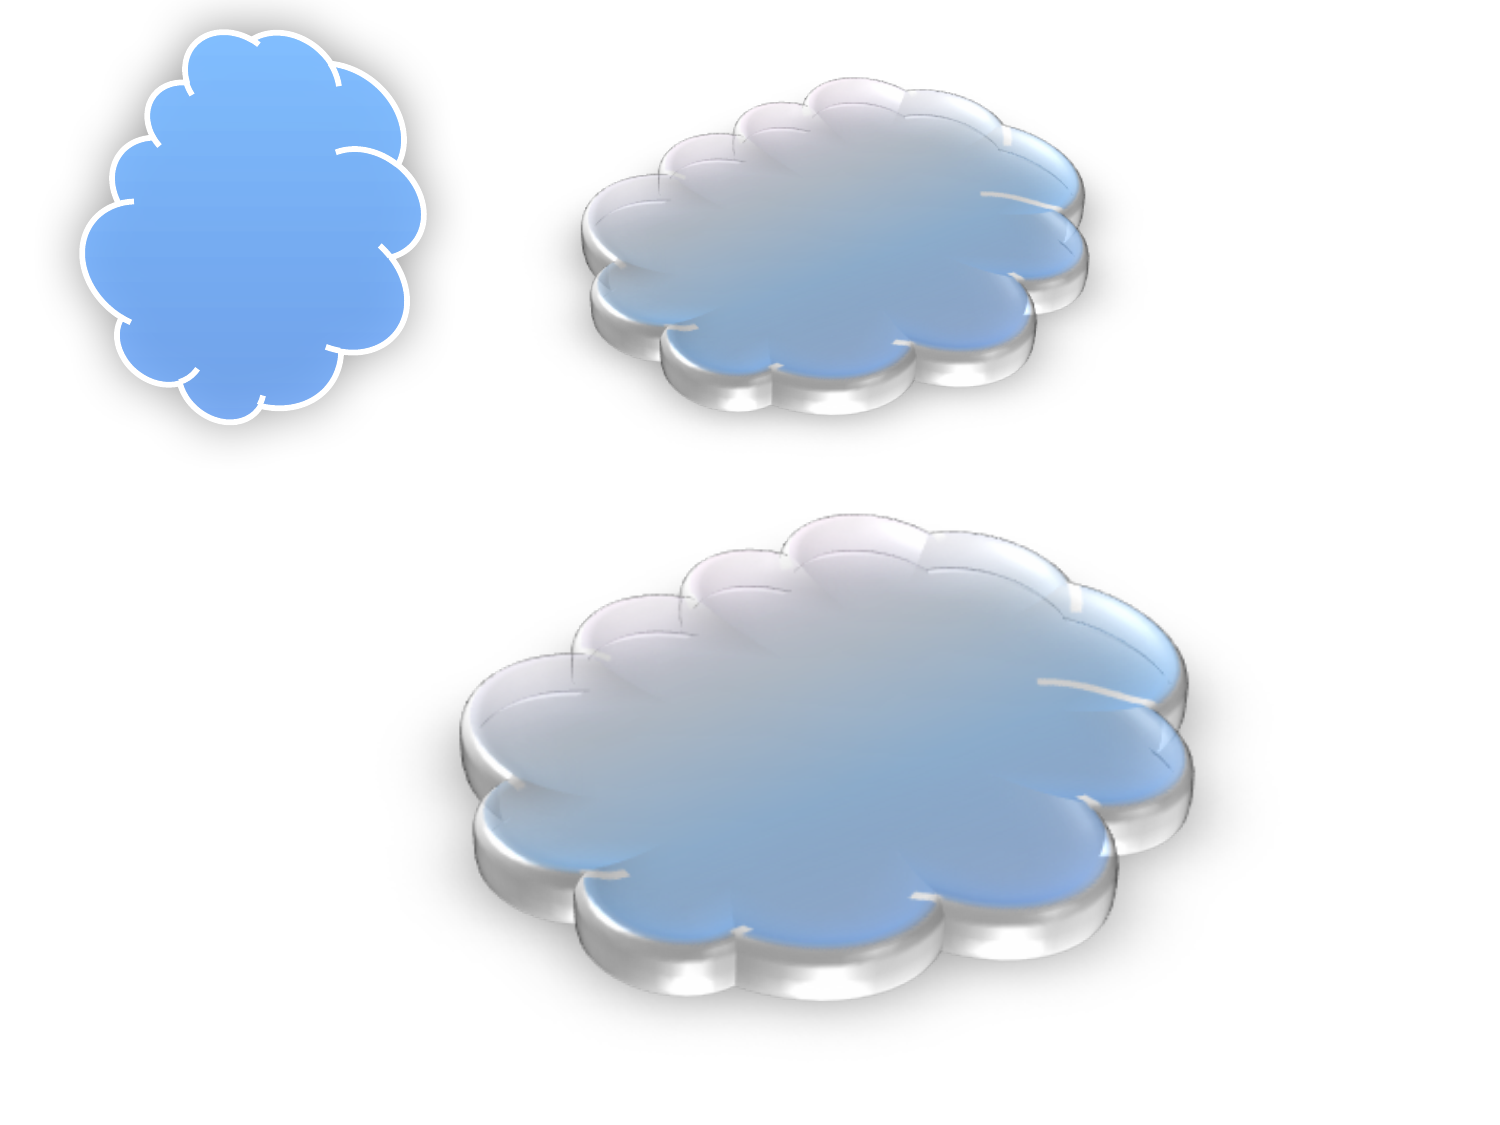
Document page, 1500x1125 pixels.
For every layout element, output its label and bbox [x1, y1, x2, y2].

picture [162, 24, 1500, 1125]
text_box [80, 30, 369, 425]
